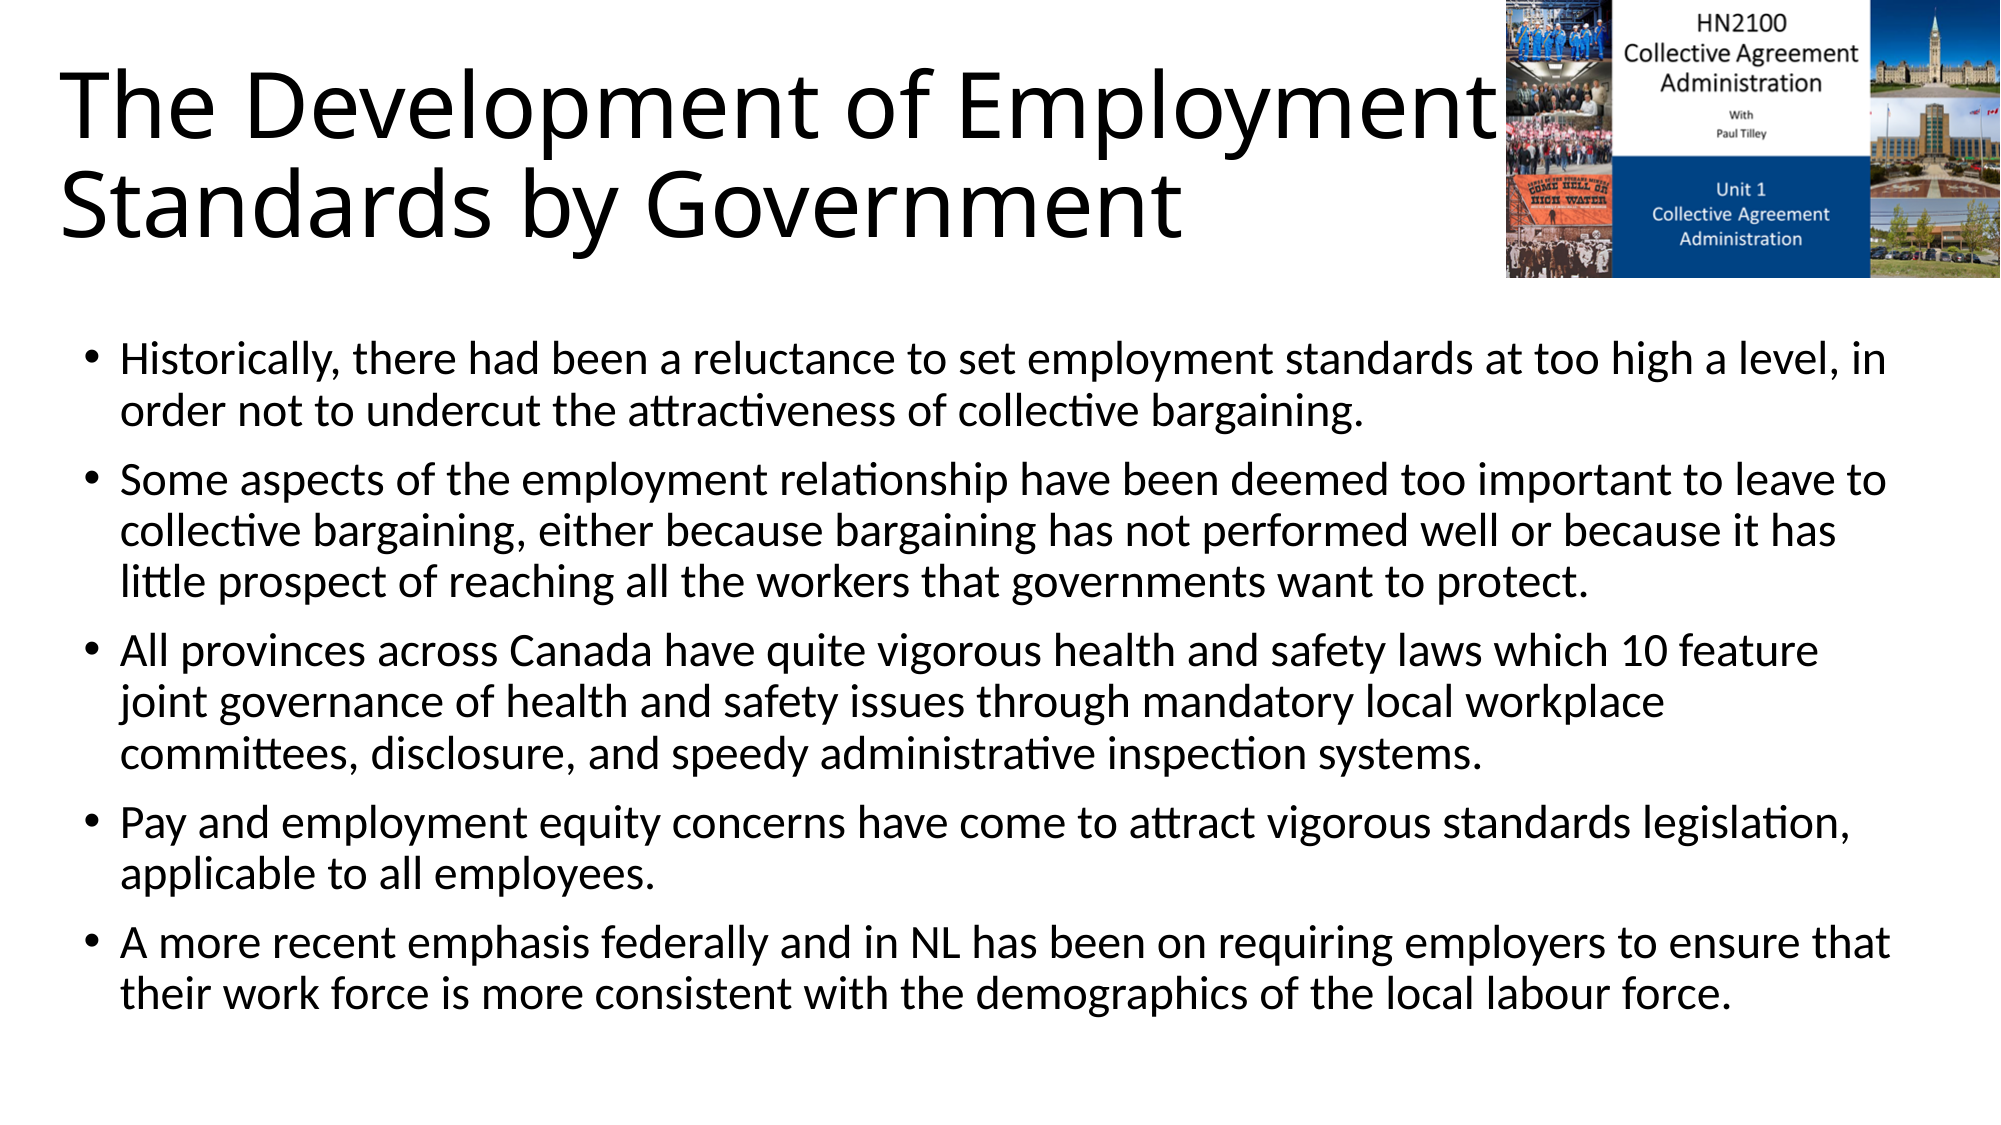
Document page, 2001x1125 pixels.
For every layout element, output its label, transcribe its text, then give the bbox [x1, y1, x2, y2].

title The Development of Employment Standards by Government [44, 49, 1506, 267]
picture [1506, 0, 2000, 278]
list Historically, there had been a reluctance to set employment standards at too high a level, in order not to undercut the attractiveness of collective bargaining. Some aspects of the employment relationship have been deemed too important to leave to collective bargaining, either because bargaining has not performed well or because it has little prospect of reaching all the workers that governments want to protect. All provinces across Canada have quite vigorous health and safety laws which 10 feature joint governance of health and safety issues through mandatory local workplace committees, disclosure, and speedy administrative inspection systems. Pay and employment equity concerns have come to attract vigorous standards legislation, applicable to all employees. A more recent emphasis federally and in NL has been on requiring employers to ensure that their work force is more consistent with the demographics of the local labour force. [68, 326, 1929, 1040]
